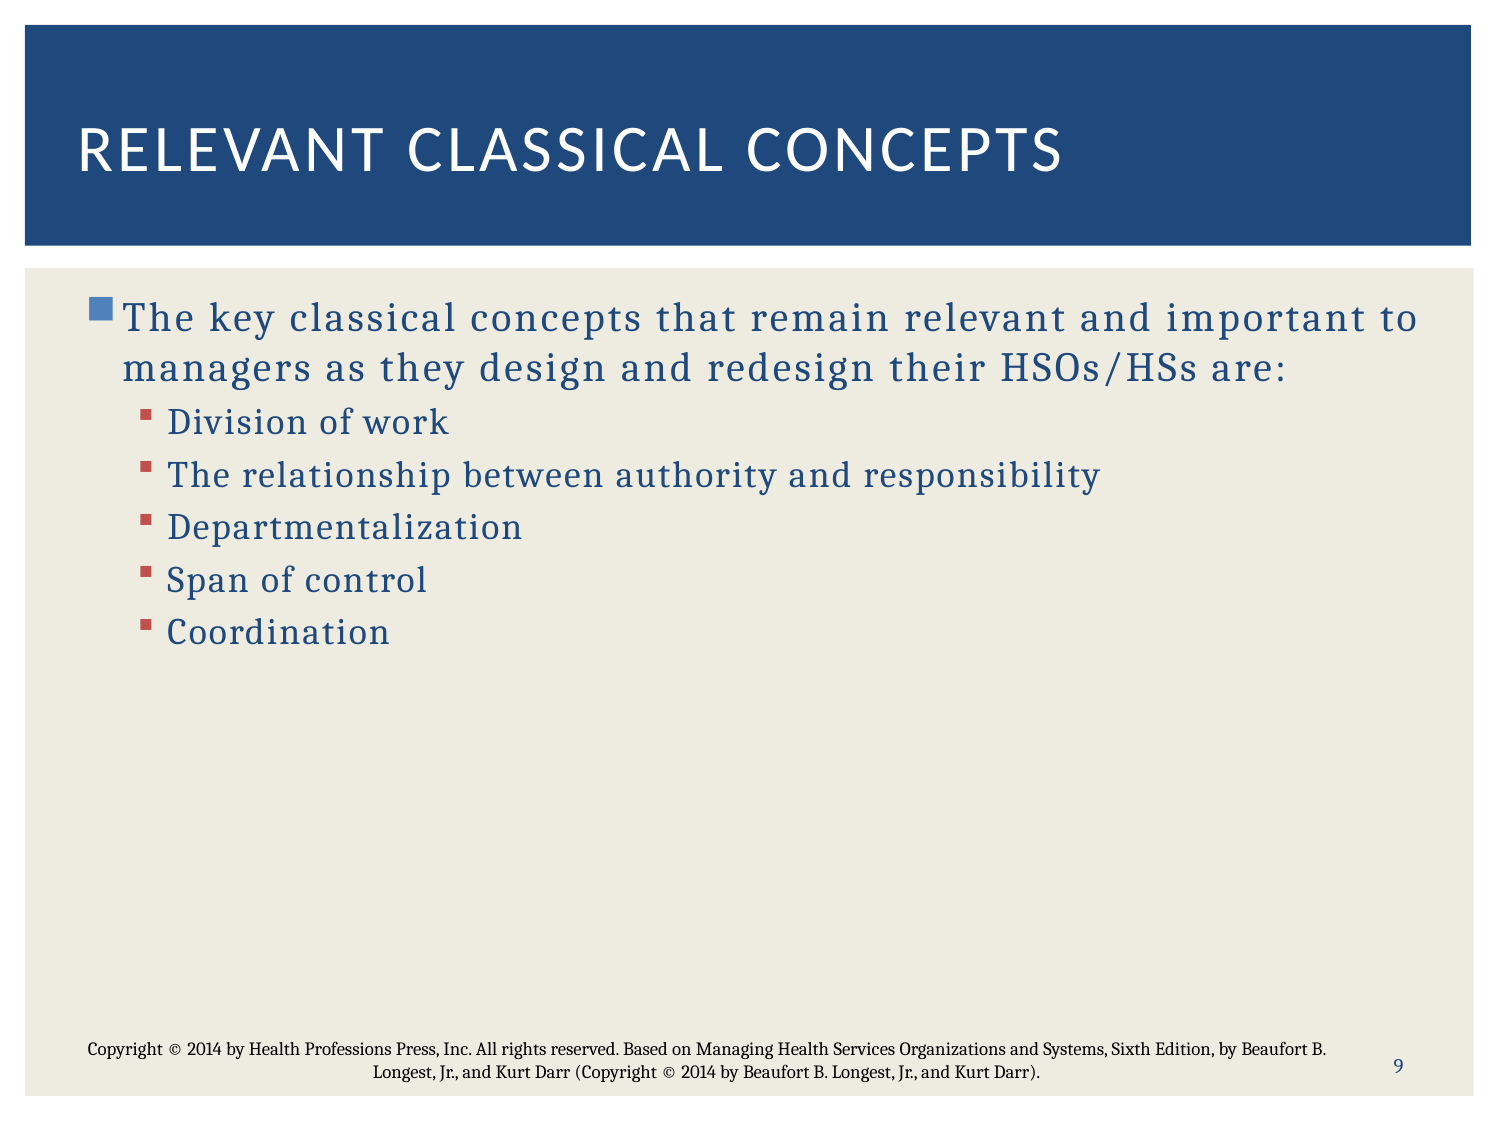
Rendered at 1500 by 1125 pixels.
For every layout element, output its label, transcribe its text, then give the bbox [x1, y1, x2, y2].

slide_number 9 [1349, 1041, 1448, 1089]
list The key classical concepts that remain relevant and important to managers as they design and redesign their HSOs/HSs are: Division of work The relationship between authority and responsibility Departmentalization Span of control Coordination [62, 281, 1442, 1005]
title Relevant classical concepts [62, 58, 1438, 232]
